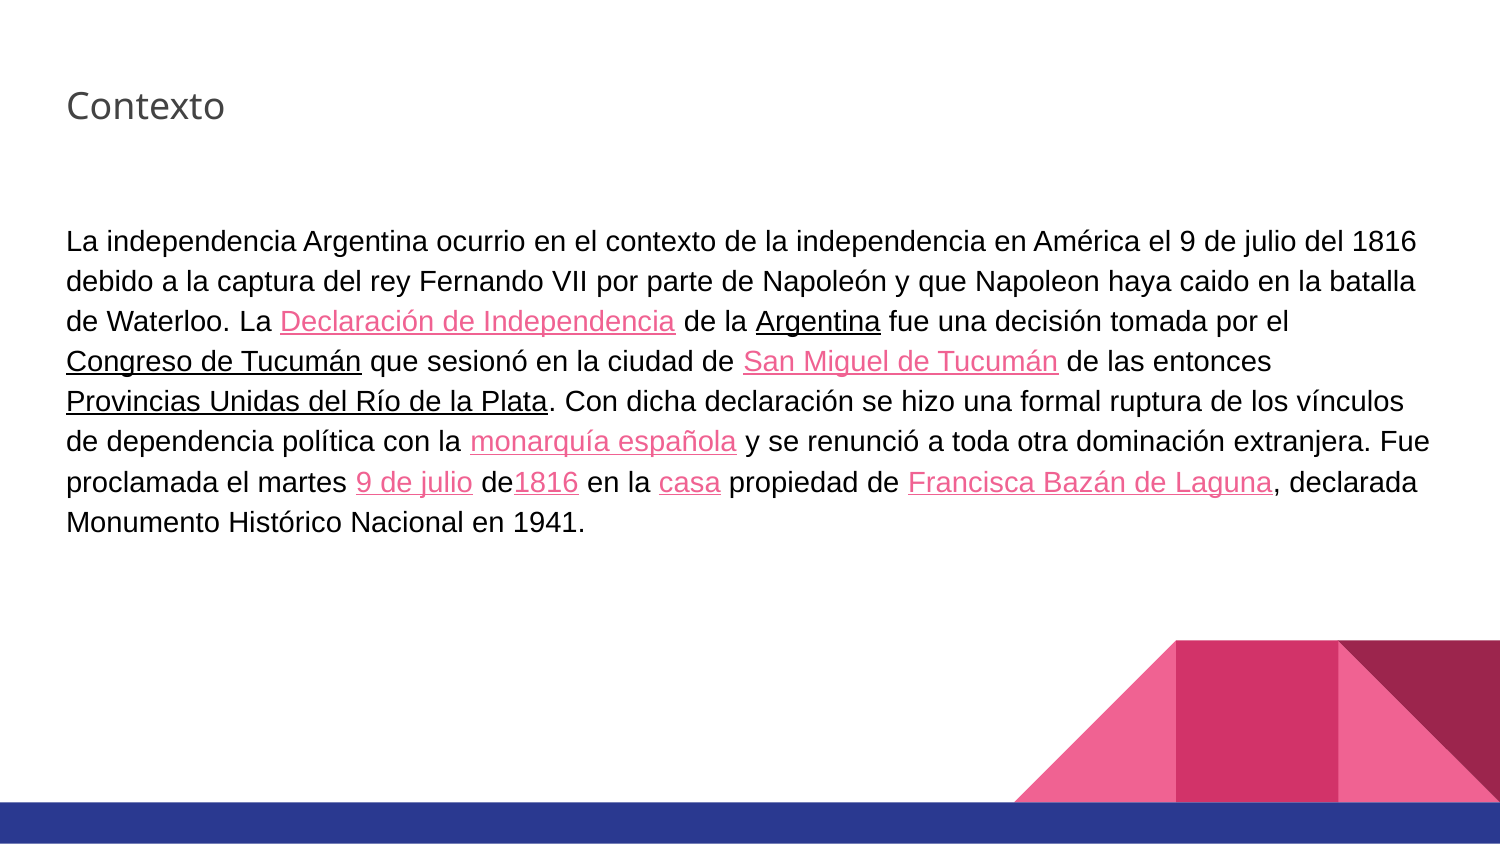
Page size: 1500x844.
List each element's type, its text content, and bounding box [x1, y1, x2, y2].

title Contexto [51, 67, 1449, 167]
list La independencia Argentina ocurrio en el contexto de la independencia en América el 9 de julio del 1816 debido a la captura del rey Fernando VII por parte de Napoleón y que Napoleon haya caido en la batalla de Waterloo. La Declaración de Independencia de la Argentina fue una decisión tomada por el Congreso de Tucumán que sesionó en la ciudad de San Miguel de Tucumán de las entonces Provincias Unidas del Río de la Plata. Con dicha declaración se hizo una formal ruptura de los vínculos de dependencia política con la monarquía española y se renunció a toda otra dominación extranjera. Fue proclamada el martes 9 de julio de1816 en la casa propiedad de Francisca Bazán de Laguna, declarada Monumento Histórico Nacional en 1941. [51, 201, 1449, 750]
